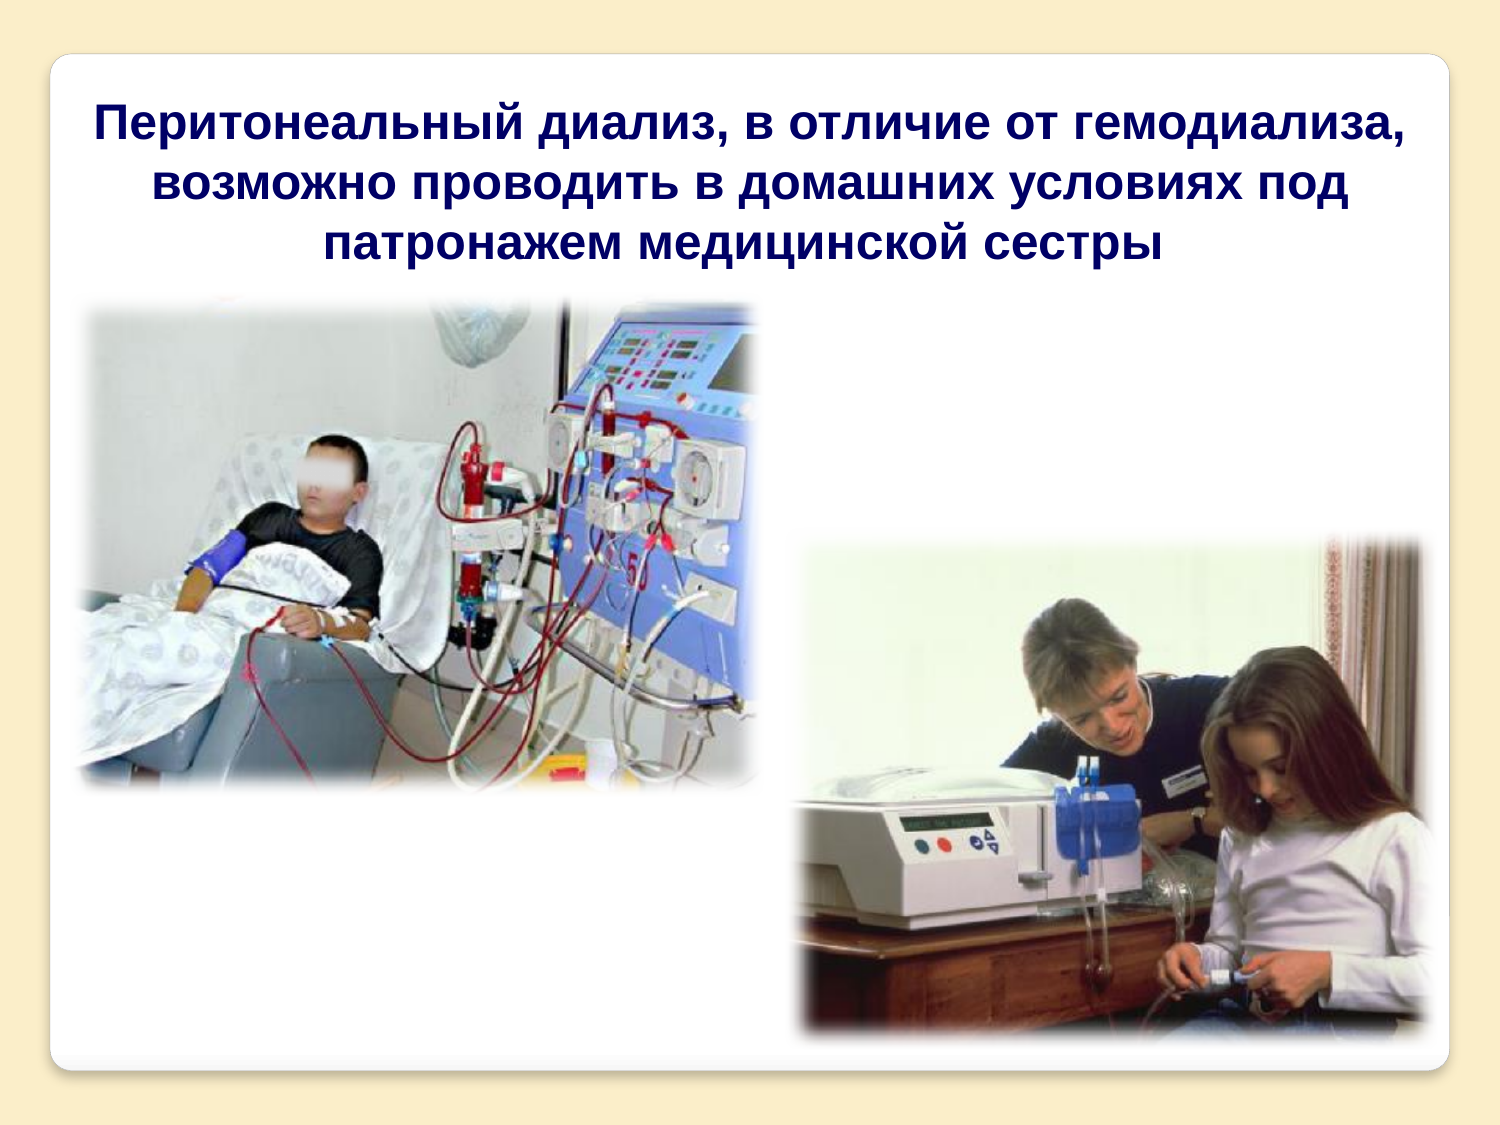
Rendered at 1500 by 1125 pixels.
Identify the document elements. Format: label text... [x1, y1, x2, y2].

text_box Перитонеальный диализ, в отличие от гемодиализа, возможно проводить в домашних условиях под патронажем медицинской сестры [46, 81, 1454, 277]
picture [70, 292, 764, 798]
picture [784, 527, 1438, 1051]
